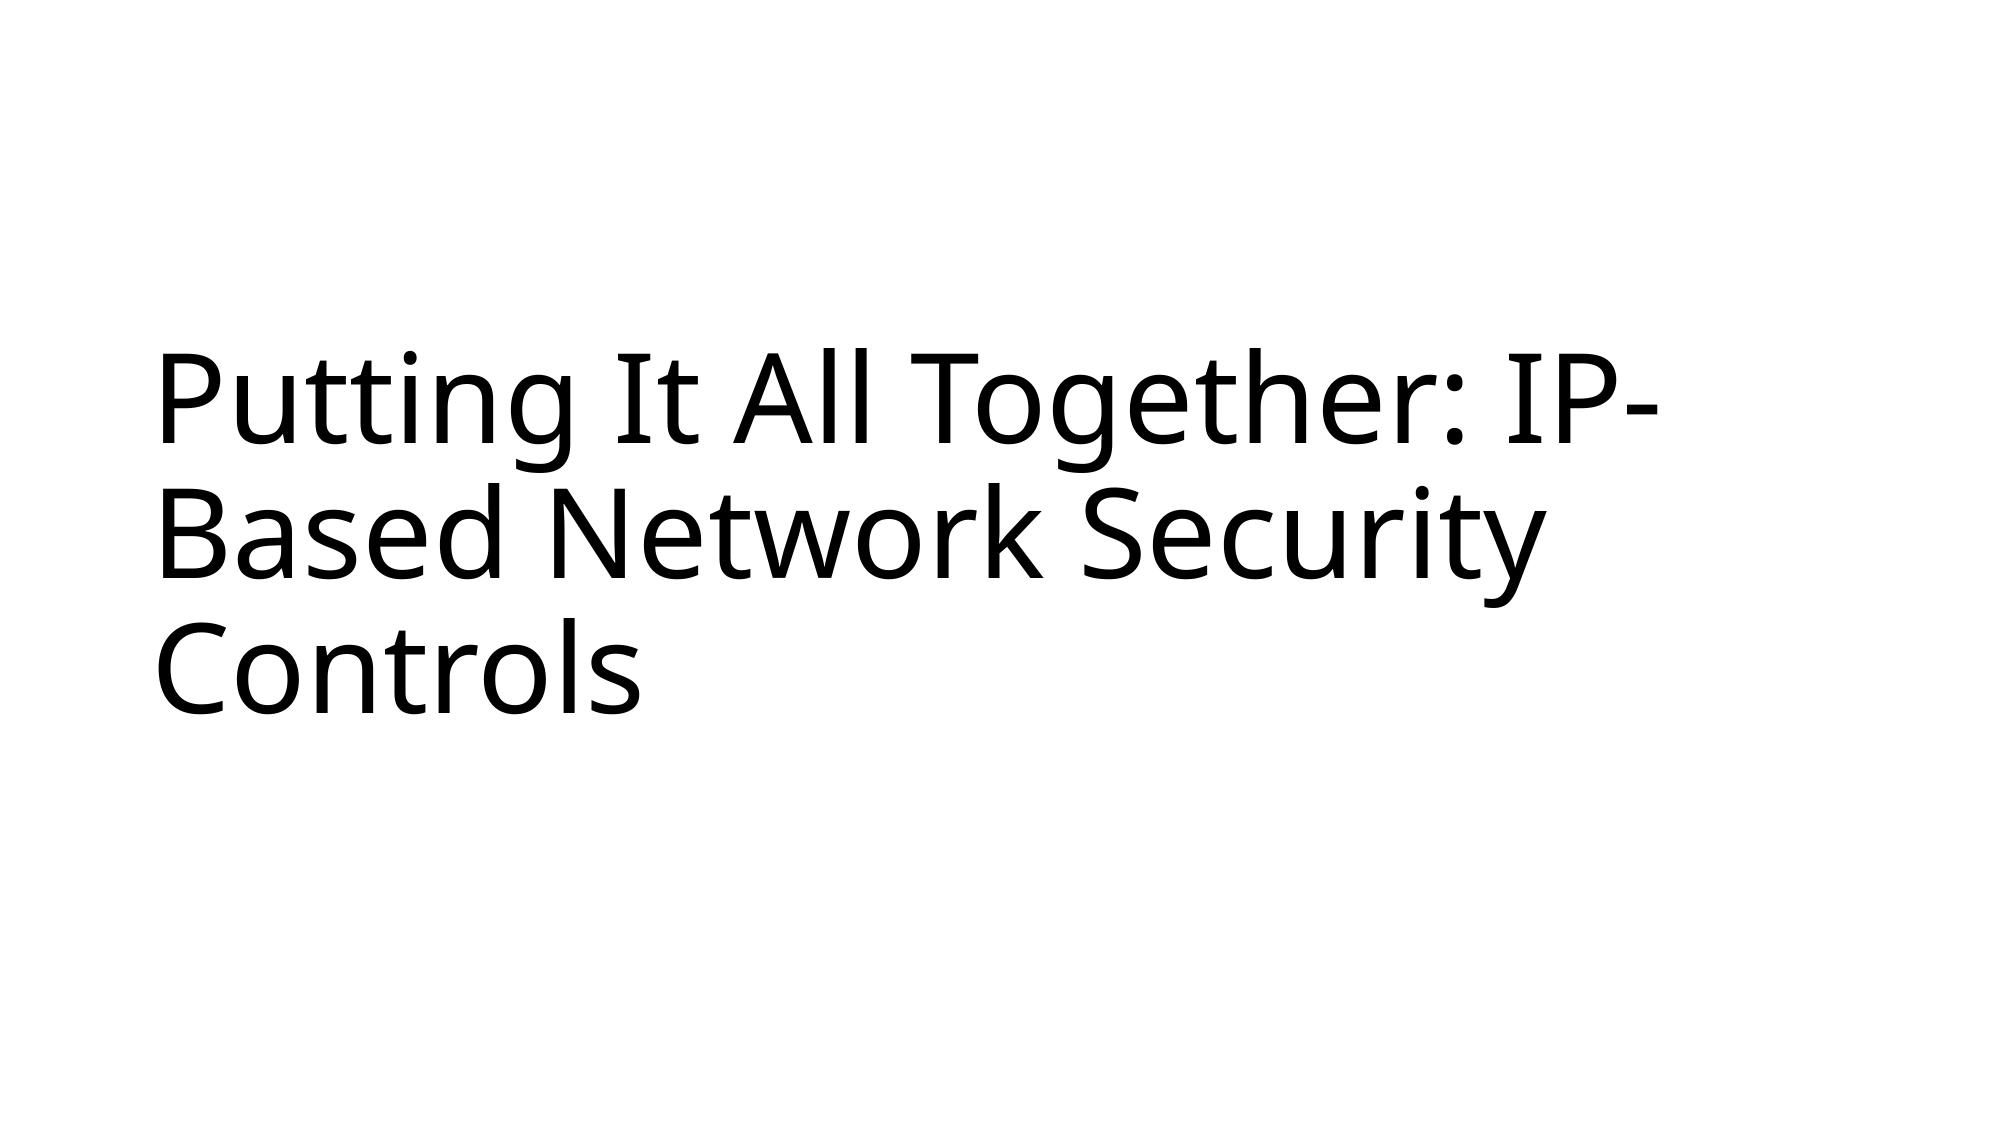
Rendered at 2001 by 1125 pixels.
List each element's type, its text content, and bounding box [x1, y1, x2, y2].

title Putting It All Together: IP-Based Network Security Controls [136, 280, 1862, 749]
